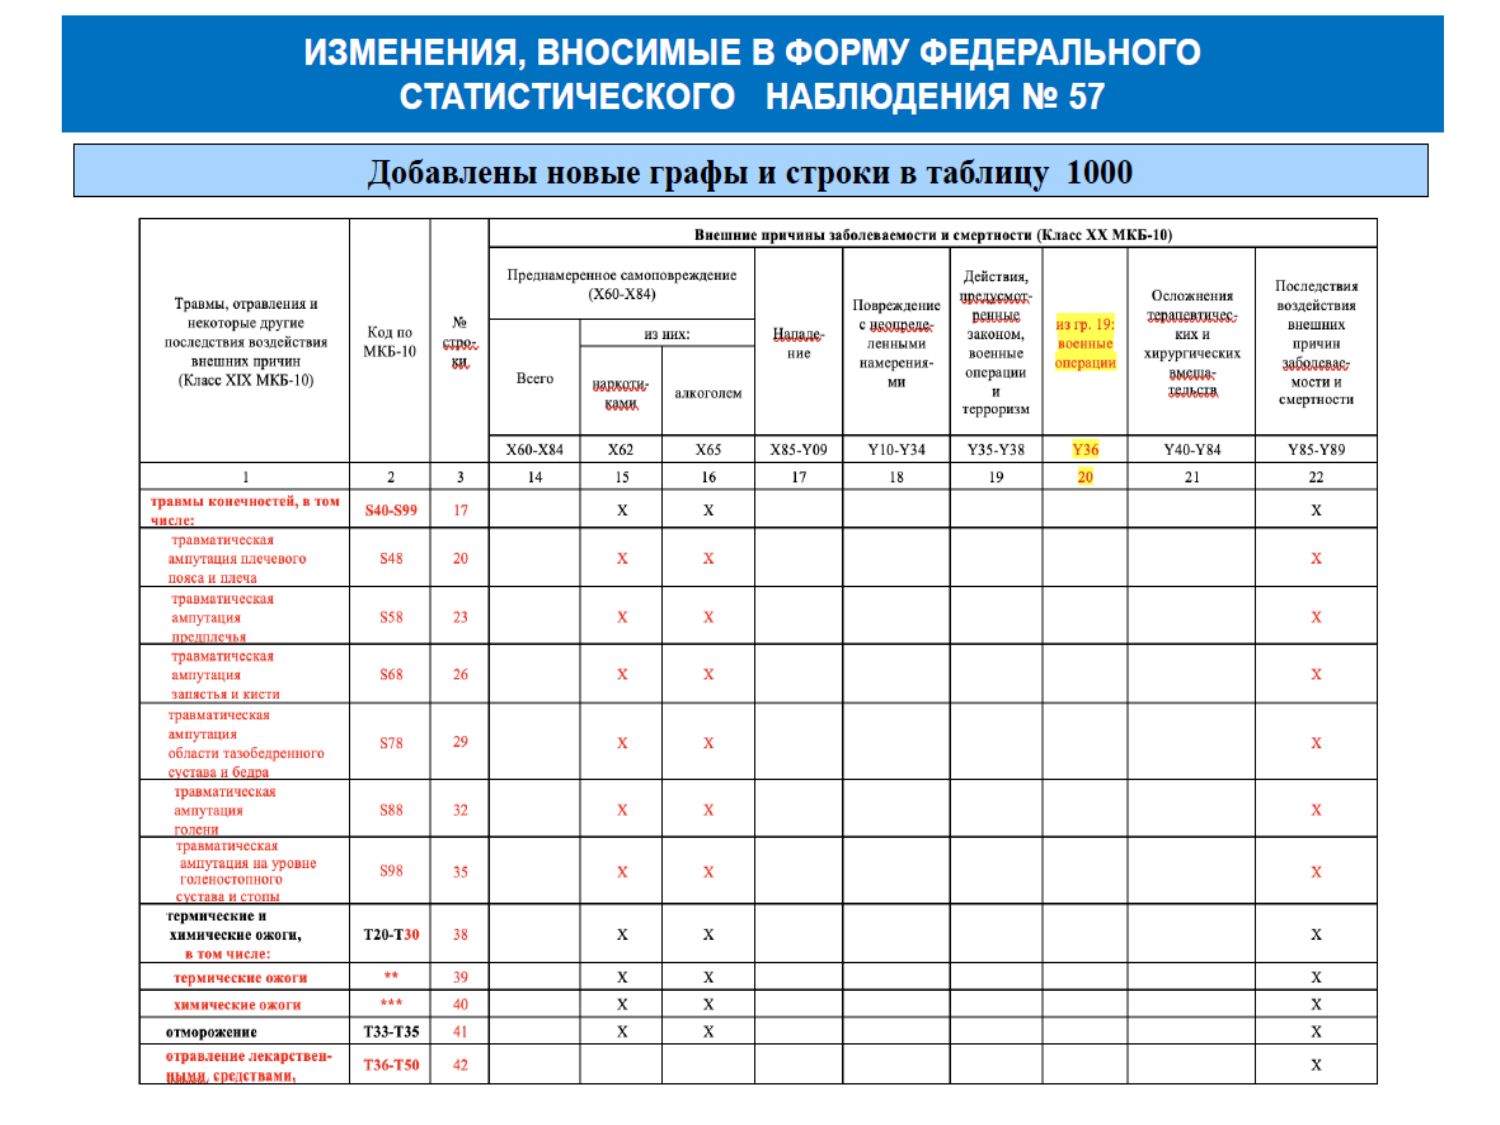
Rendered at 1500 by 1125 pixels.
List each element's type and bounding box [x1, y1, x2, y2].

list [1, 0, 1500, 1104]
